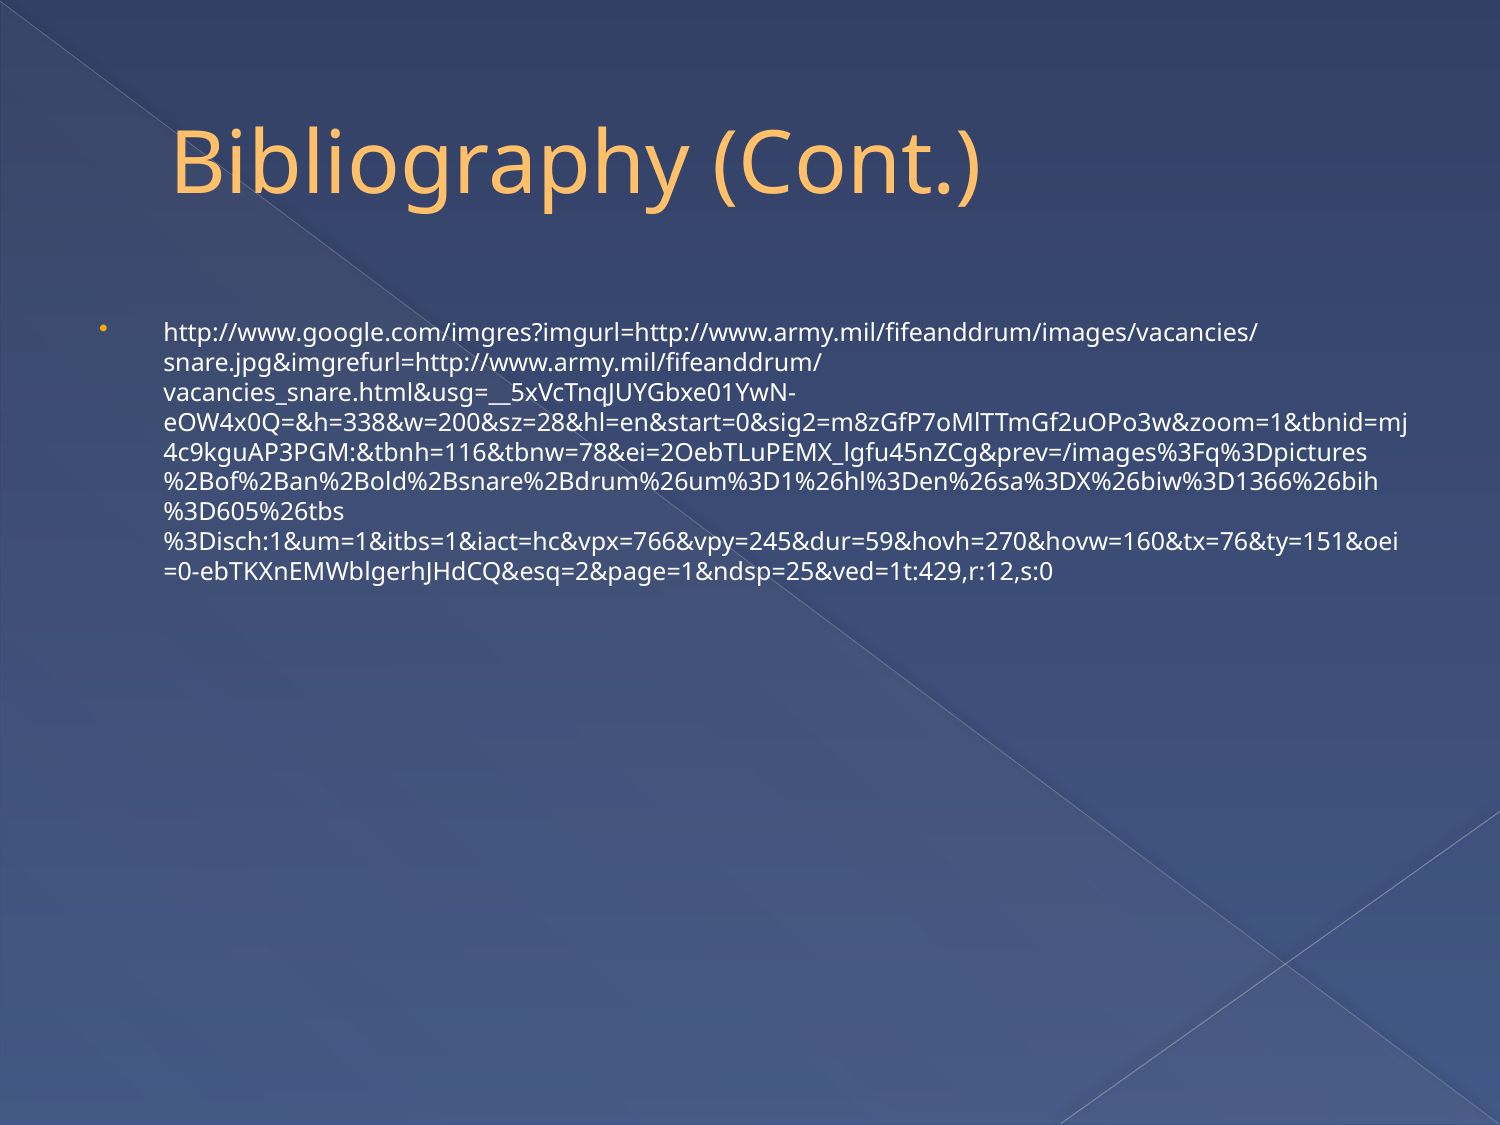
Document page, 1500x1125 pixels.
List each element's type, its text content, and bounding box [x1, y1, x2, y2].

title Bibliography (Cont.) [75, 43, 1425, 274]
list http://www.google.com/imgres?imgurl=http://www.army.mil/fifeanddrum/images/vacancies/snare.jpg&imgrefurl=http://www.army.mil/fifeanddrum/vacancies_snare.html&usg=__5xVcTnqJUYGbxe01YwN-eOW4x0Q=&h=338&w=200&sz=28&hl=en&start=0&sig2=m8zGfP7oMlTTmGf2uOPo3w&zoom=1&tbnid=mj4c9kguAP3PGM:&tbnh=116&tbnw=78&ei=2OebTLuPEMX_lgfu45nZCg&prev=/images%3Fq%3Dpictures%2Bof%2Ban%2Bold%2Bsnare%2Bdrum%26um%3D1%26hl%3Den%26sa%3DX%26biw%3D1366%26bih%3D605%26tbs%3Disch:1&um=1&itbs=1&iact=hc&vpx=766&vpy=245&dur=59&hovh=270&hovw=160&tx=76&ty=151&oei=0-ebTKXnEMWblgerhJHdCQ&esq=2&page=1&ndsp=25&ved=1t:429,r:12,s:0 [75, 308, 1425, 1059]
